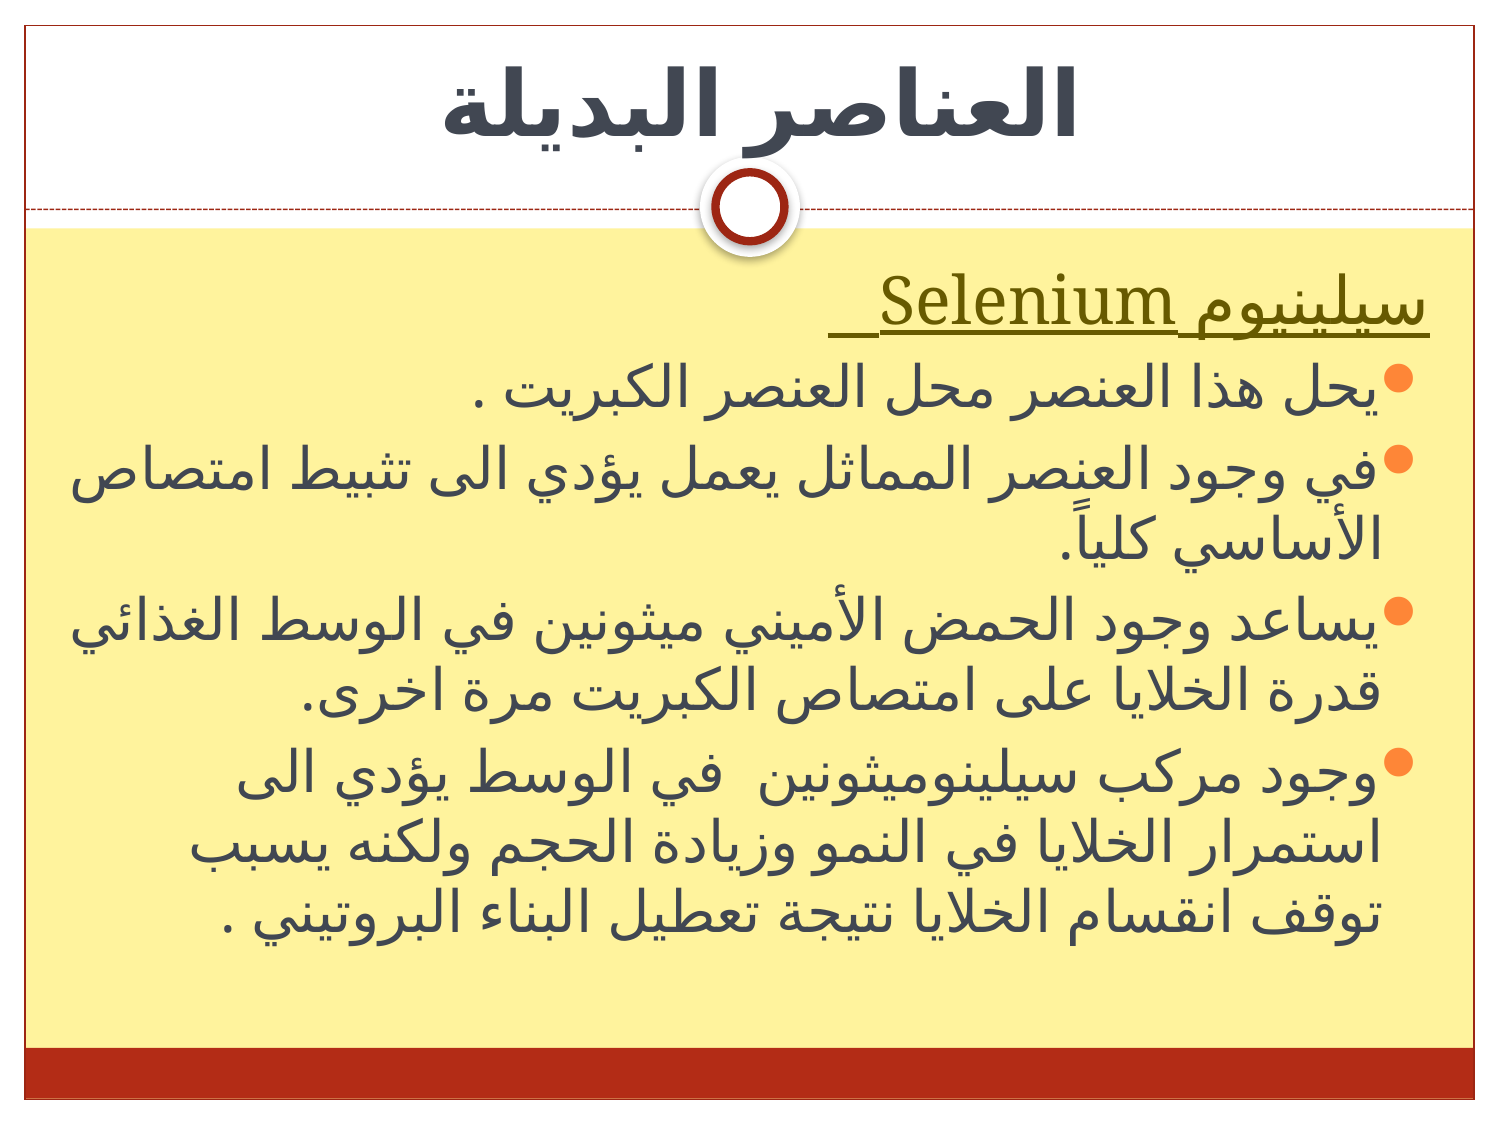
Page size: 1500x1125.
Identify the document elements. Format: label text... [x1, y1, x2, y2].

title العناصر البديلة [49, 37, 1450, 162]
list سيلينيوم Selenium يحل هذا العنصر محل العنصر الكبريت . في وجود العنصر المماثل يعمل يؤدي الى تثبيط امتصاص الأساسي كلياً. يساعد وجود الحمض الأميني ميثونين في الوسط الغذائي قدرة الخلايا على امتصاص الكبريت مرة اخرى. وجود مركب سيلينوميثونين في الوسط يؤدي الى استمرار الخلايا في النمو وزيادة الحجم ولكنه يسبب توقف انقسام الخلايا نتيجة تعطيل البناء البروتيني . [49, 250, 1445, 1001]
